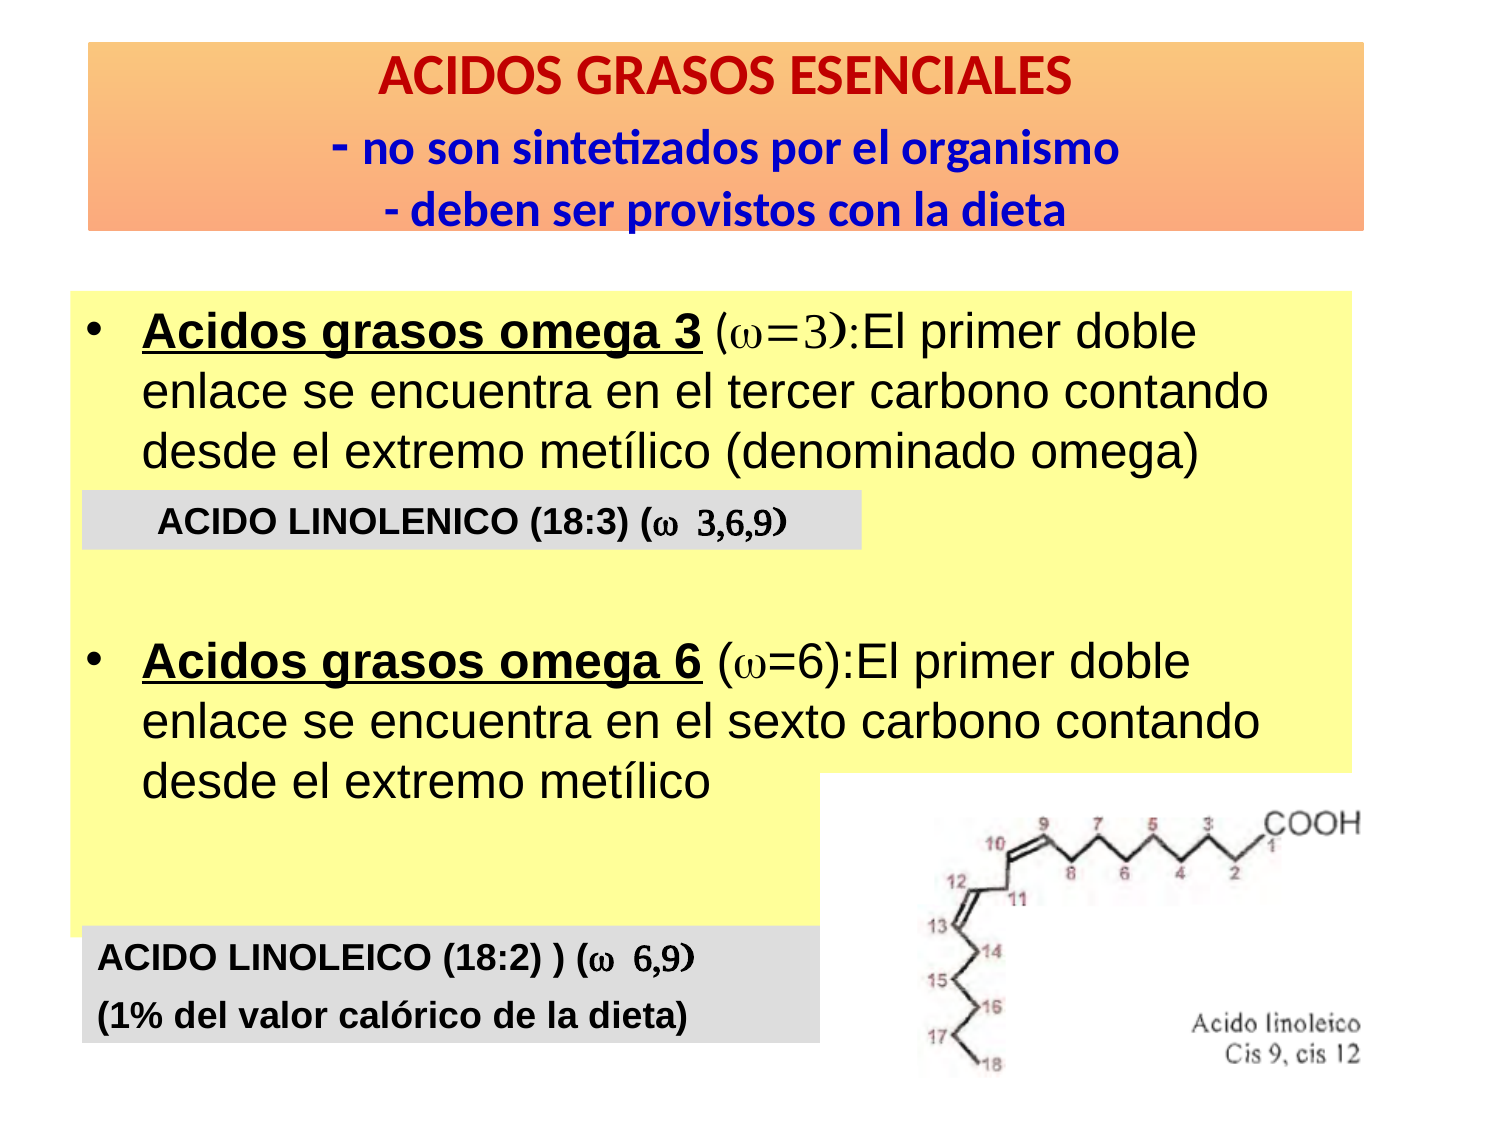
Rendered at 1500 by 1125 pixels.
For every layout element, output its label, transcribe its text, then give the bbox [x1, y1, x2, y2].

picture [820, 773, 1404, 1082]
list Acidos grasos omega 3 (w=3):El primer doble enlace se encuentra en el tercer carbono contando desde el extremo metílico (denominado omega) Acidos grasos omega 6 (w=6):El primer doble enlace se encuentra en el sexto carbono contando desde el extremo metílico [70, 290, 1352, 938]
text_box ACIDO LINOLENICO (18:3) (w 3,6,9) [82, 490, 862, 550]
title ACIDOS GRASOS ESENCIALES - no son sintetizados por el organismo - deben ser provistos con la dieta [88, 42, 1364, 231]
text_box ACIDO LINOLEICO (18:2) ) (w 6,9) (1% del valor calórico de la dieta) [82, 925, 815, 1043]
